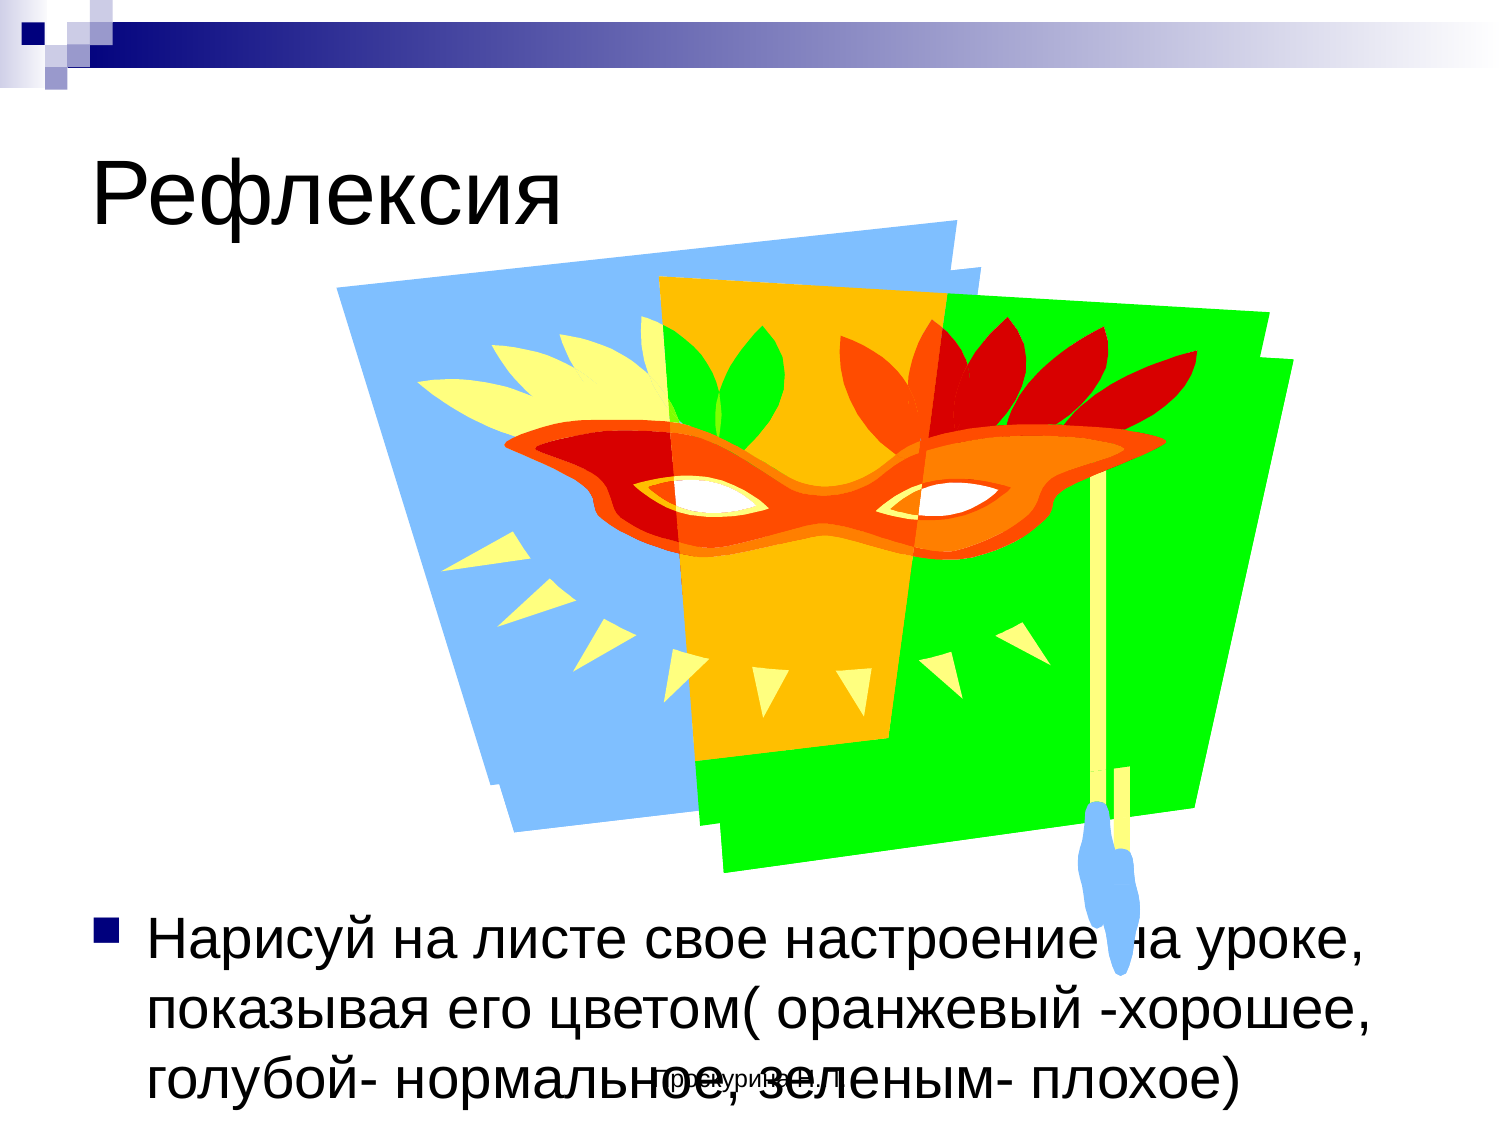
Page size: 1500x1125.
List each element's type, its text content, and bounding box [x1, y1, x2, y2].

title Рефлексия [74, 74, 1426, 301]
list Нарисуй на листе свое настроение на уроке, показывая его цветом( оранжевый -хорошее, голубой- нормальное, зеленым- плохое) [74, 892, 1426, 1125]
picture [336, 219, 1294, 976]
